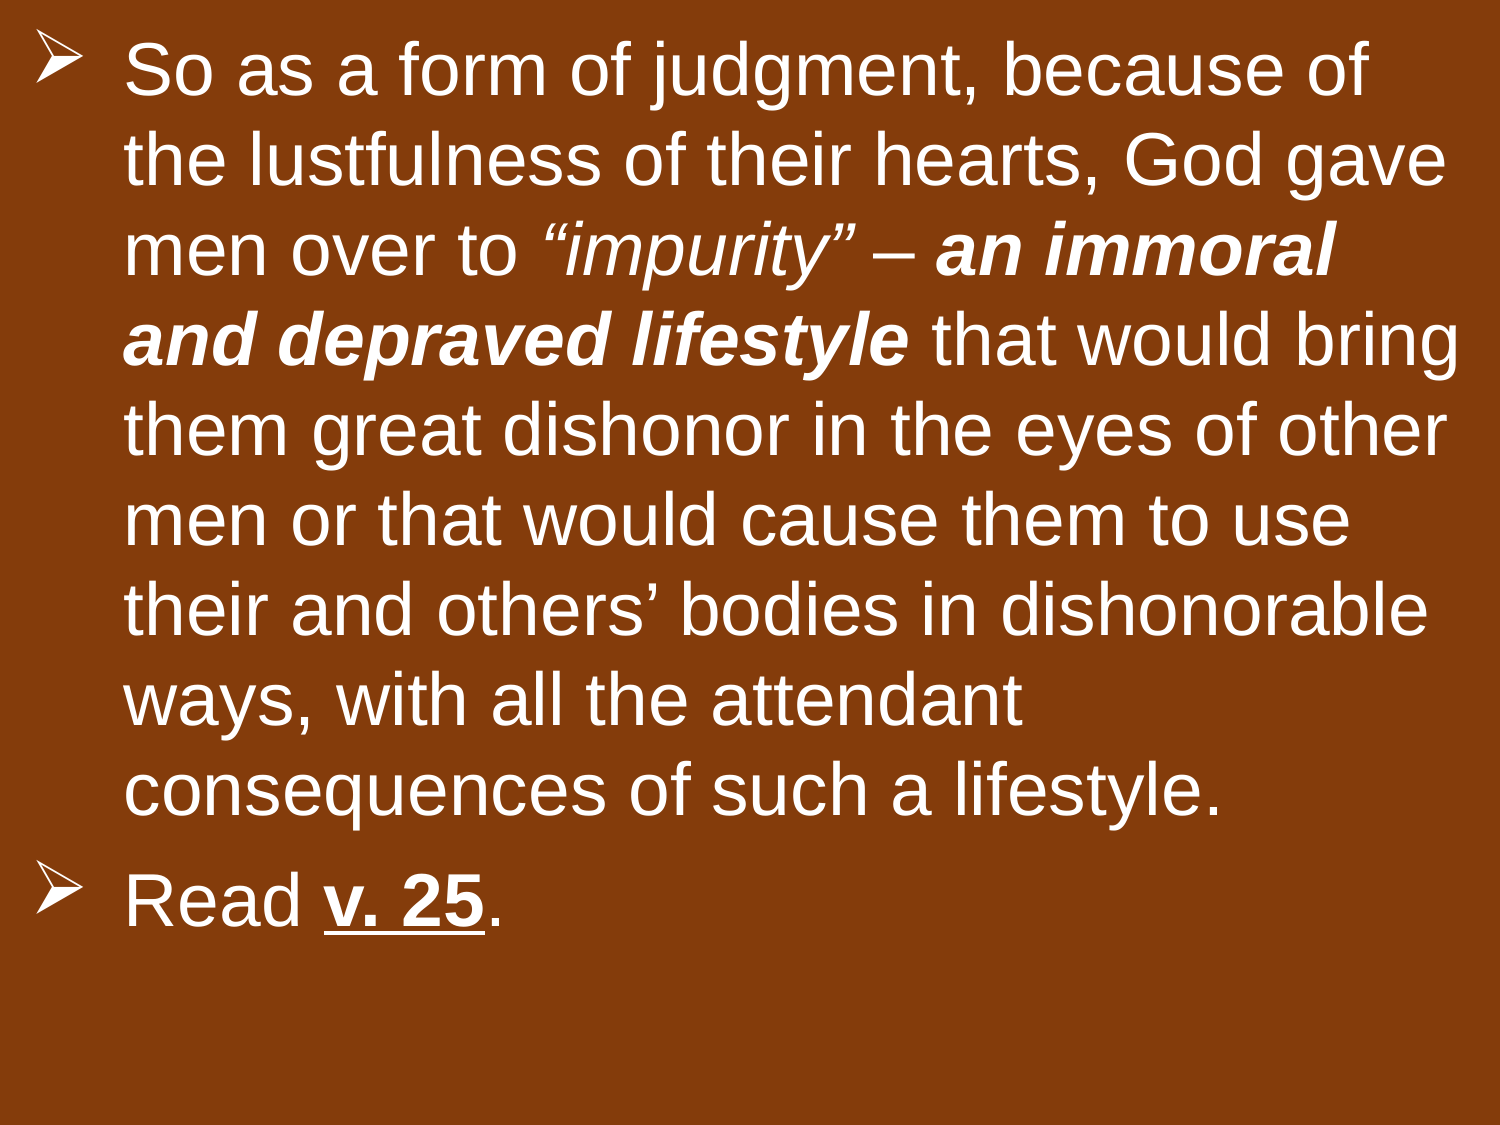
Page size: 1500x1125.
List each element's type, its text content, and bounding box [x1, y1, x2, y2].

subtitle So as a form of judgment, because of the lustfulness of their hearts, God gave men over to “impurity” – an immoral and depraved lifestyle that would bring them great dishonor in the eyes of other men or that would cause them to use their and others’ bodies in dishonorable ways, with all the attendant consequences of such a lifestyle. Read v. 25. [15, 13, 1485, 1110]
